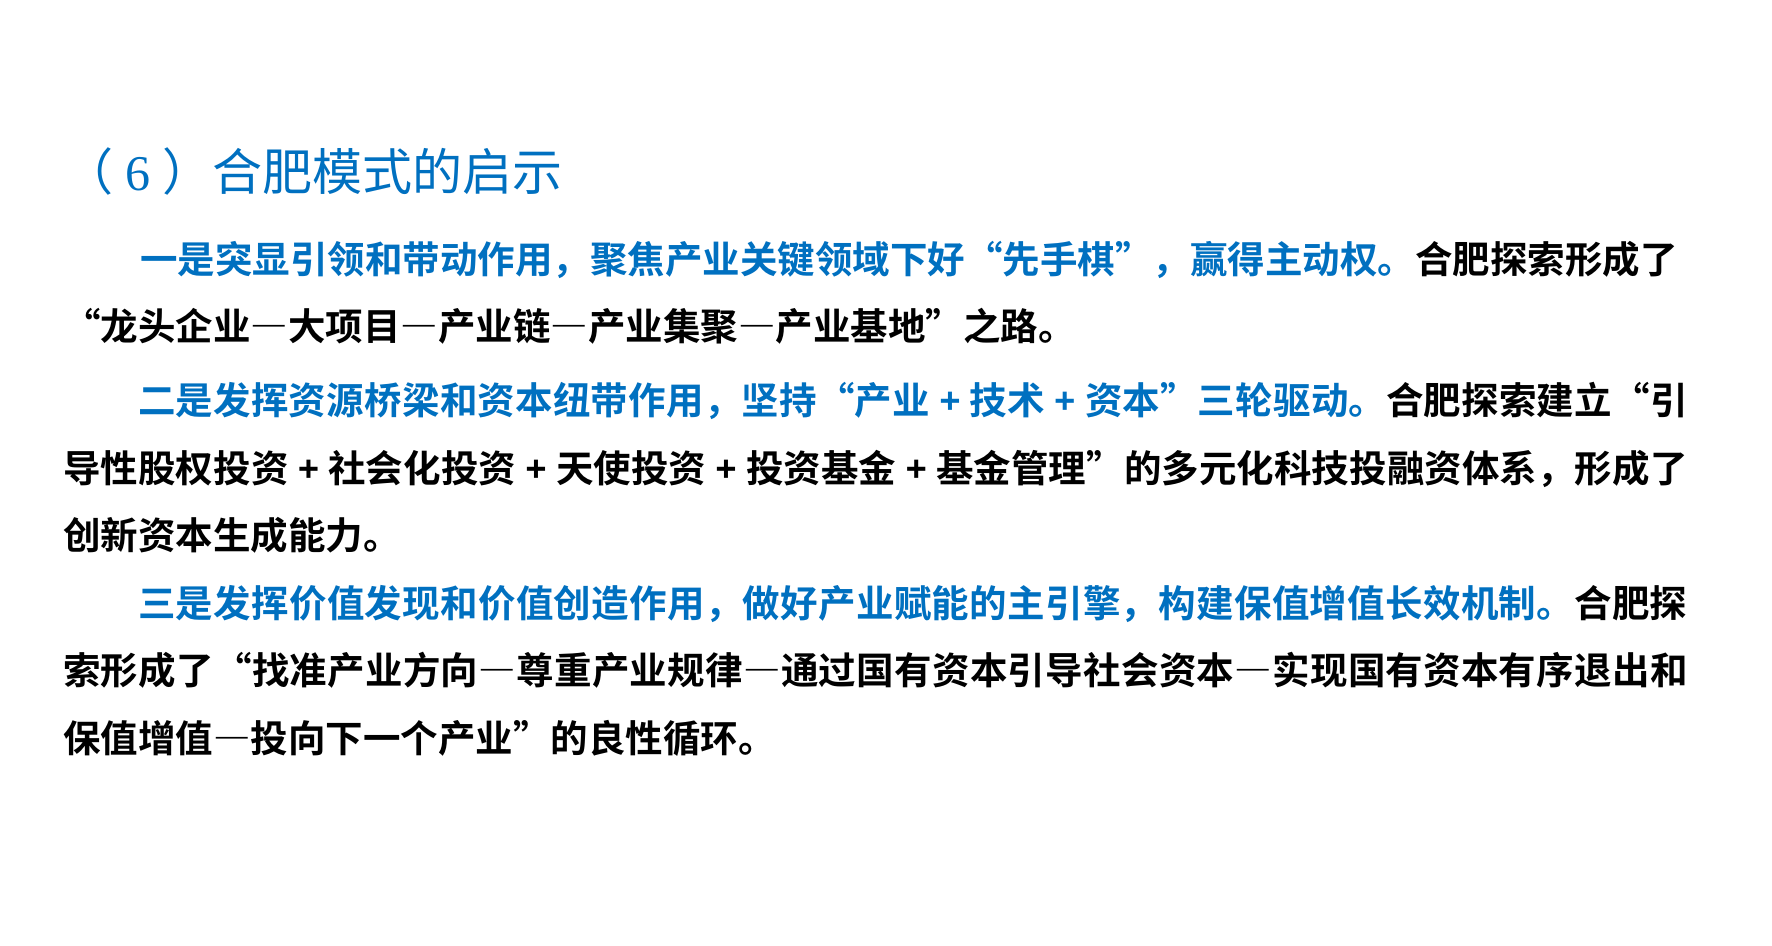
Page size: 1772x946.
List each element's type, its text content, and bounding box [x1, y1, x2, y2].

text_box （6）合肥模式的启示 一是突显引领和带动作用，聚焦产业关键领域下好“先手棋”，赢得主动权。合肥探索形成了“龙头企业—大项目—产业链—产业集聚—产业基地”之路。 二是发挥资源桥梁和资本纽带作用，坚持“产业+技术+资本”三轮驱动。合肥探索建立“引导性股权投资+社会化投资+天使投资+投资基金+基金管理”的多元化科技投融资体系，形成了创新资本生成能力。 三是发挥价值发现和价值创造作用，做好产业赋能的主引擎，构建保值增值长效机制。合肥探索形成了“找准产业方向—尊重产业规律—通过国有资本引导社会资本—实现国有资本有序退出和保值增值—投向下一个产业”的良性循环。 [48, 103, 1703, 835]
